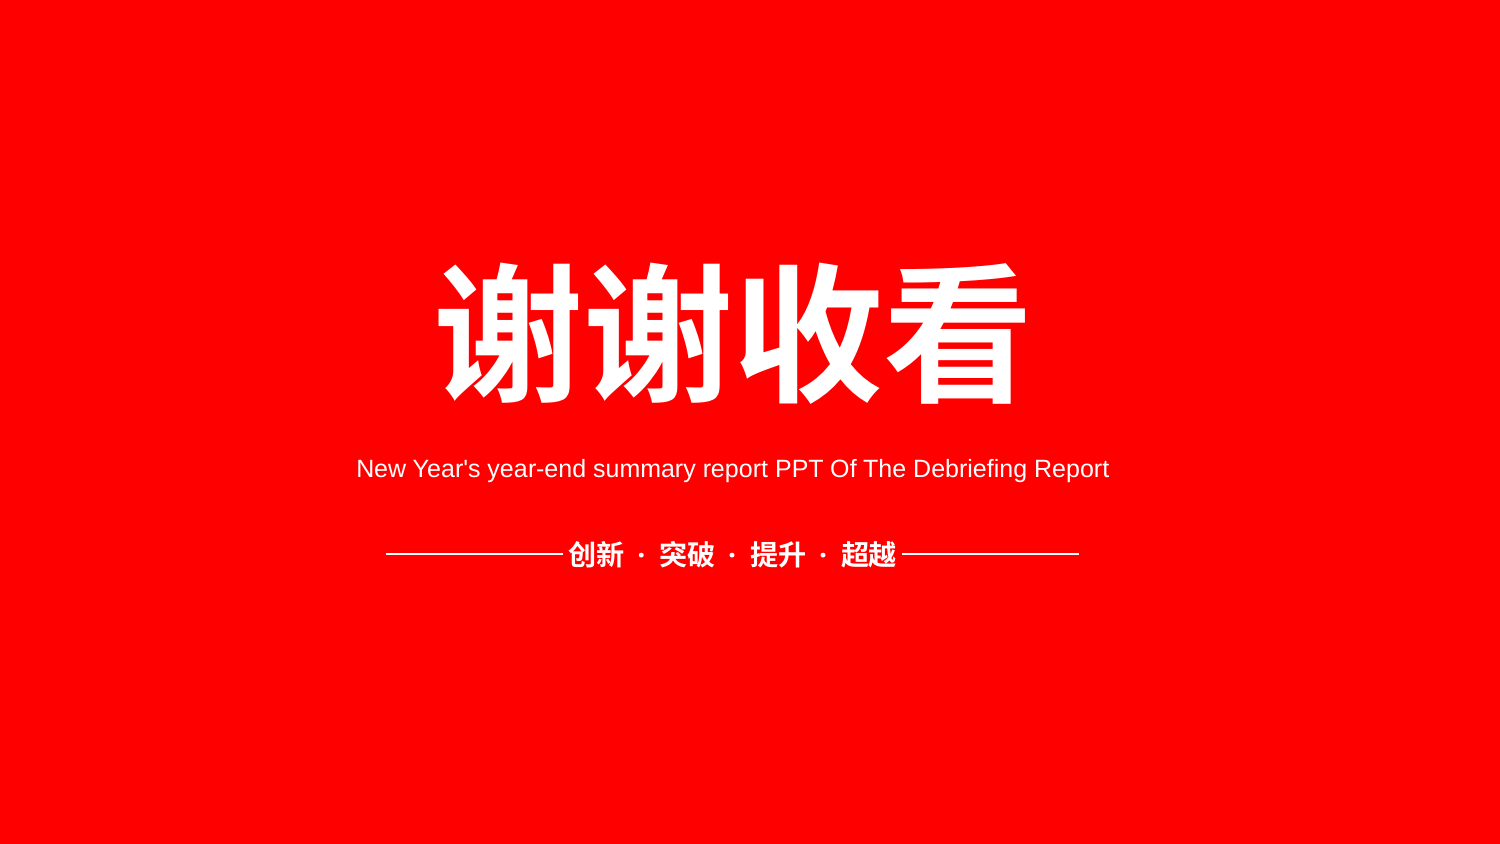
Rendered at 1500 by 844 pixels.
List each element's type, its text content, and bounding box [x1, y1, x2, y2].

text_box 创新 · 突破 · 提升 · 超越 [526, 529, 939, 579]
text_box 谢谢收看 [88, 232, 1379, 428]
text_box New Year's year-end summary report PPT Of The Debriefing Report [207, 429, 1259, 490]
